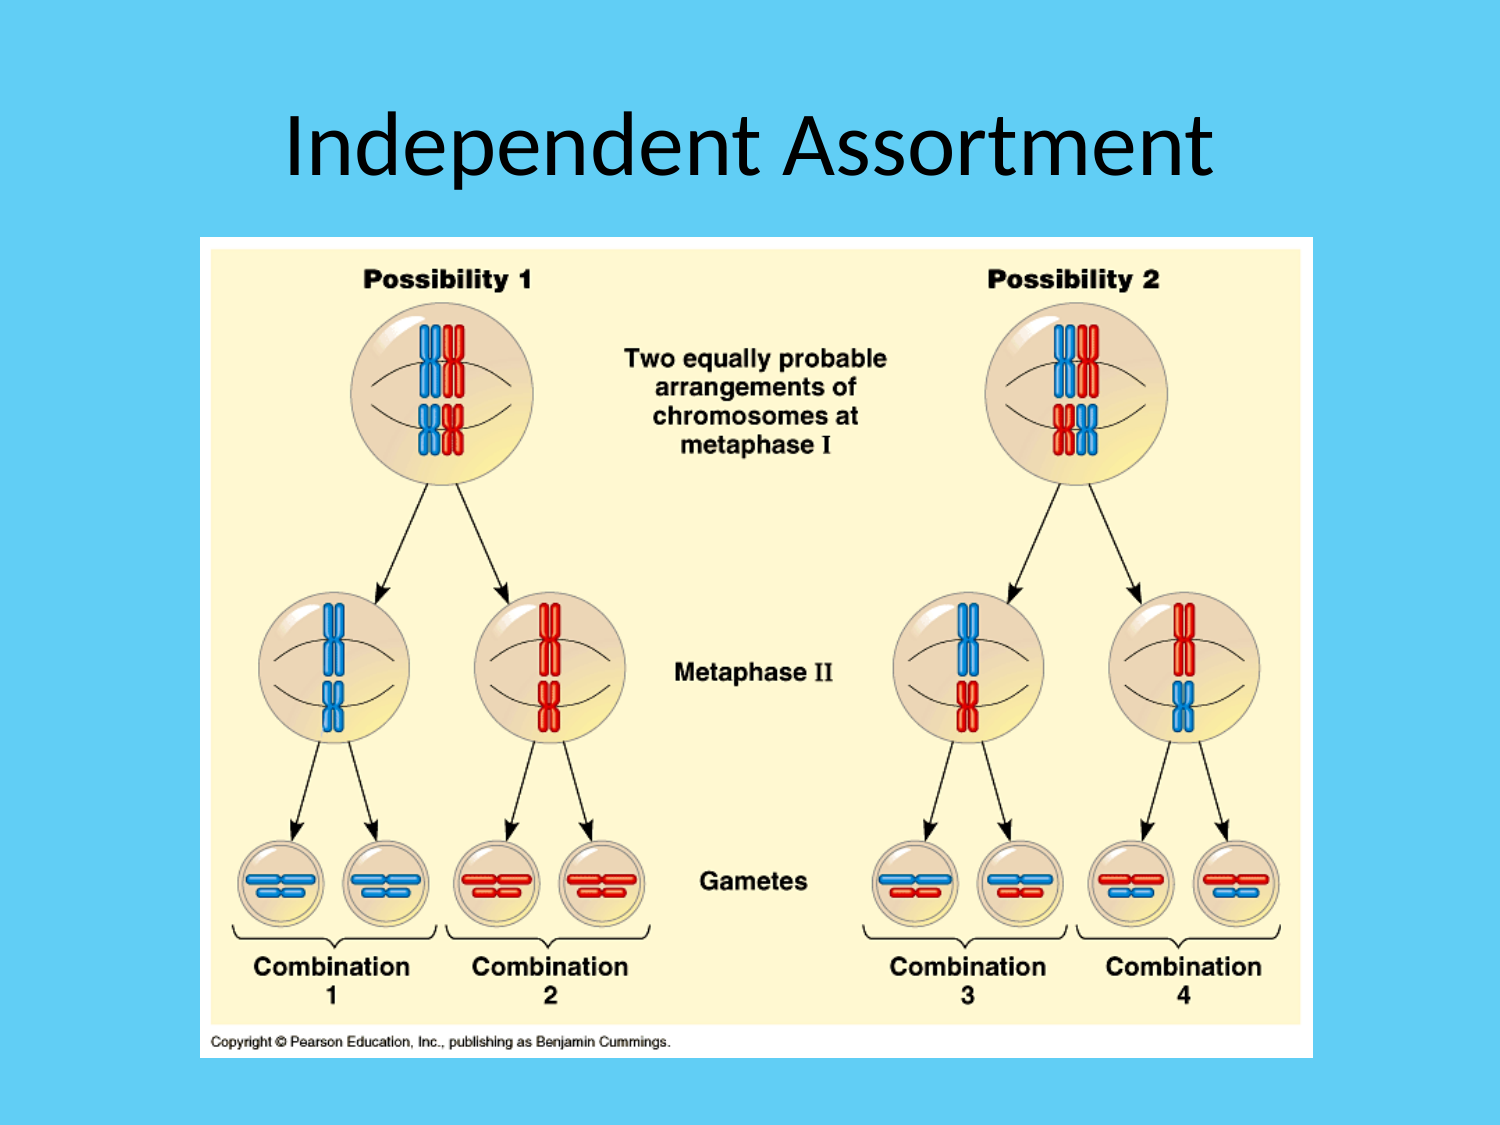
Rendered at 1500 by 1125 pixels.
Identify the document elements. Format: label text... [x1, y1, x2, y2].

picture [199, 237, 1313, 1058]
title Independent Assortment [75, 45, 1425, 233]
